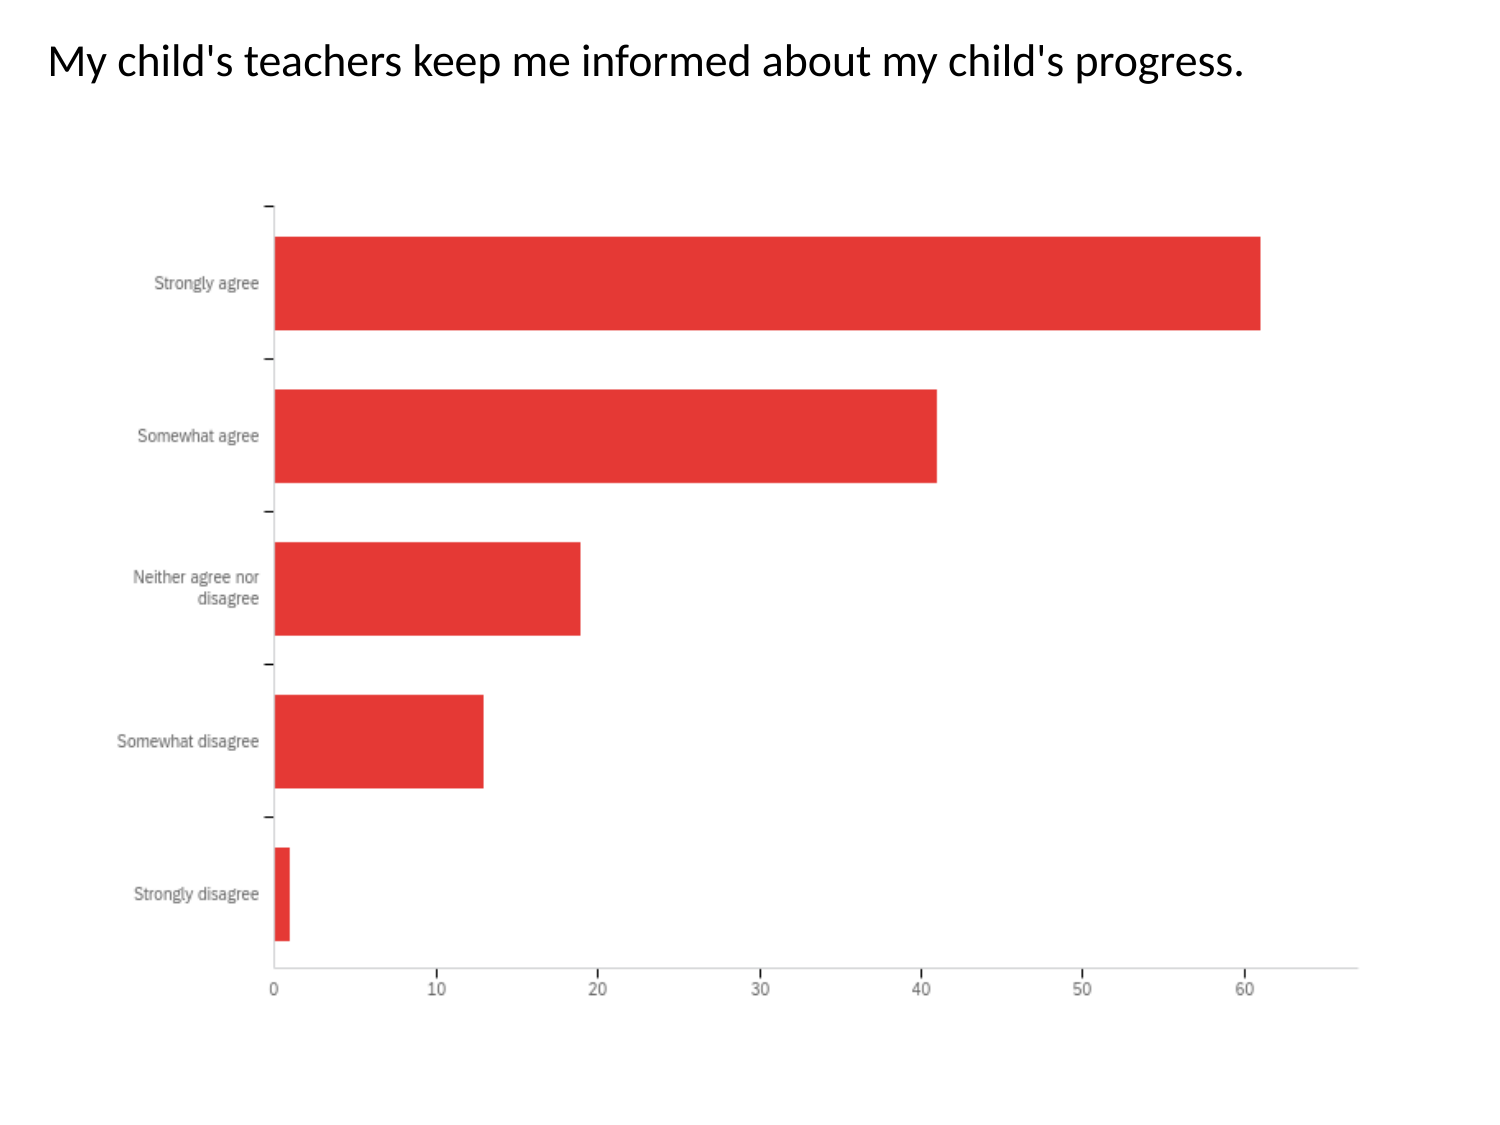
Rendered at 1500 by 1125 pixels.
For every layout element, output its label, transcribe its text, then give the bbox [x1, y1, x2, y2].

picture [93, 196, 1407, 1018]
text_box My child's teachers keep me informed about my child's progress. [32, 22, 1383, 84]
